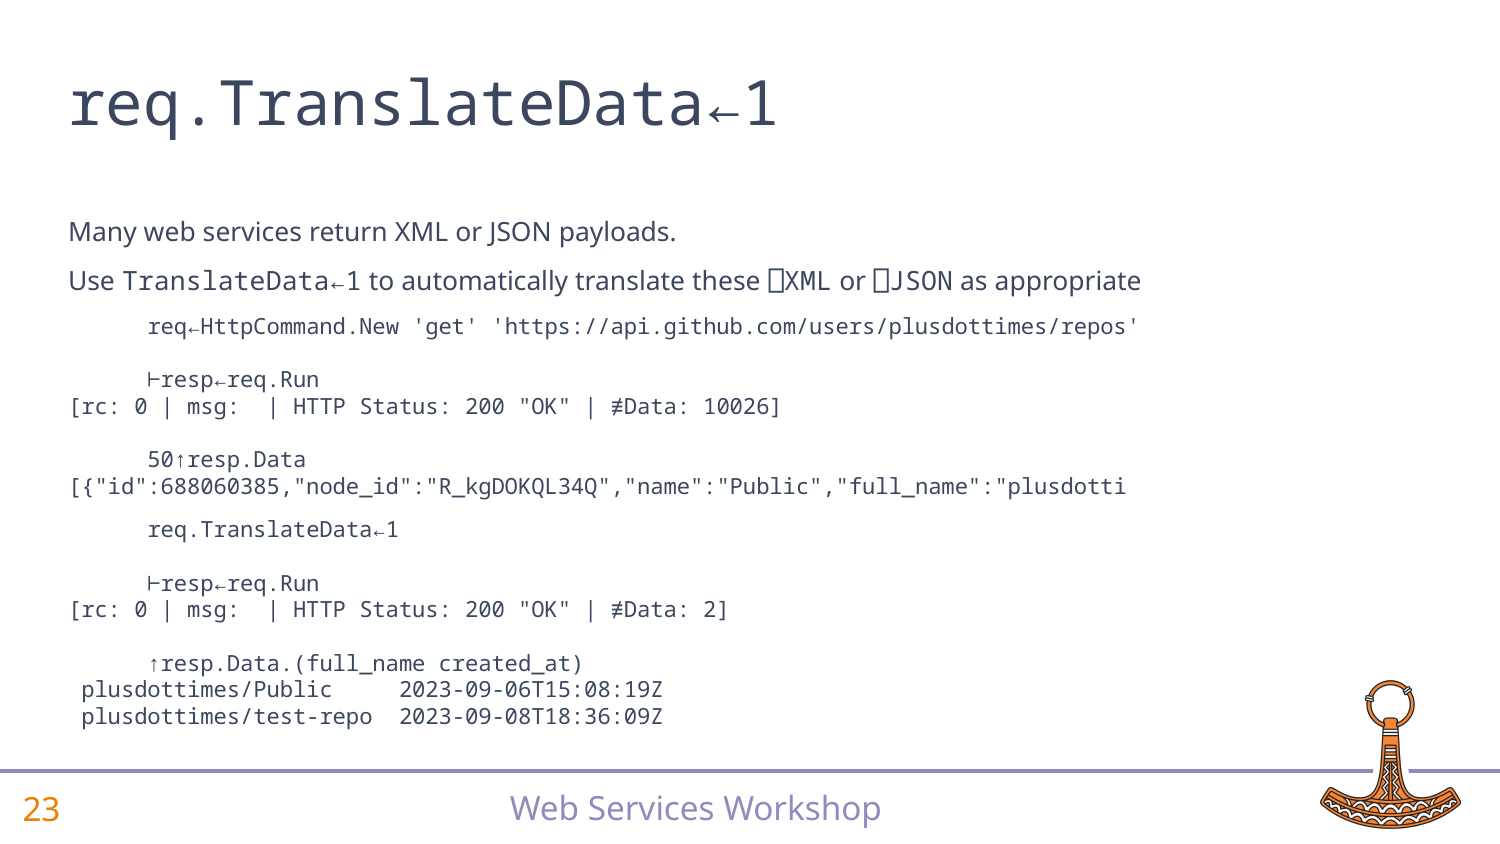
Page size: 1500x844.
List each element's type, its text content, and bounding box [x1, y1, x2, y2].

picture [1320, 740, 1461, 829]
title req.TranslateData←1 [53, 43, 1203, 157]
list Many web services return XML or JSON payloads. Use TranslateData←1 to automatically translate these ⎕XML or ⎕JSON as appropriate req←HttpCommand.New 'get' 'https://api.github.com/users/plusdottimes/repos' ⊢resp←req.Run [rc: 0 | msg: | HTTP Status: 200 "OK" | ≢Data: 10026] 50↑resp.Data [{"id":688060385,"node_id":"R_kgDOKQL34Q","name":"Public","full_name":"plusdotti req.TranslateData←1 ⊢resp←req.Run [rc: 0 | msg: | HTTP Status: 200 "OK" | ≢Data: 2] ↑resp.Data.(full_name created_at) plusdottimes/Public 2023-09-06T15:08:19Z plusdottimes/test-repo 2023-09-08T18:36:09Z [53, 207, 1500, 740]
